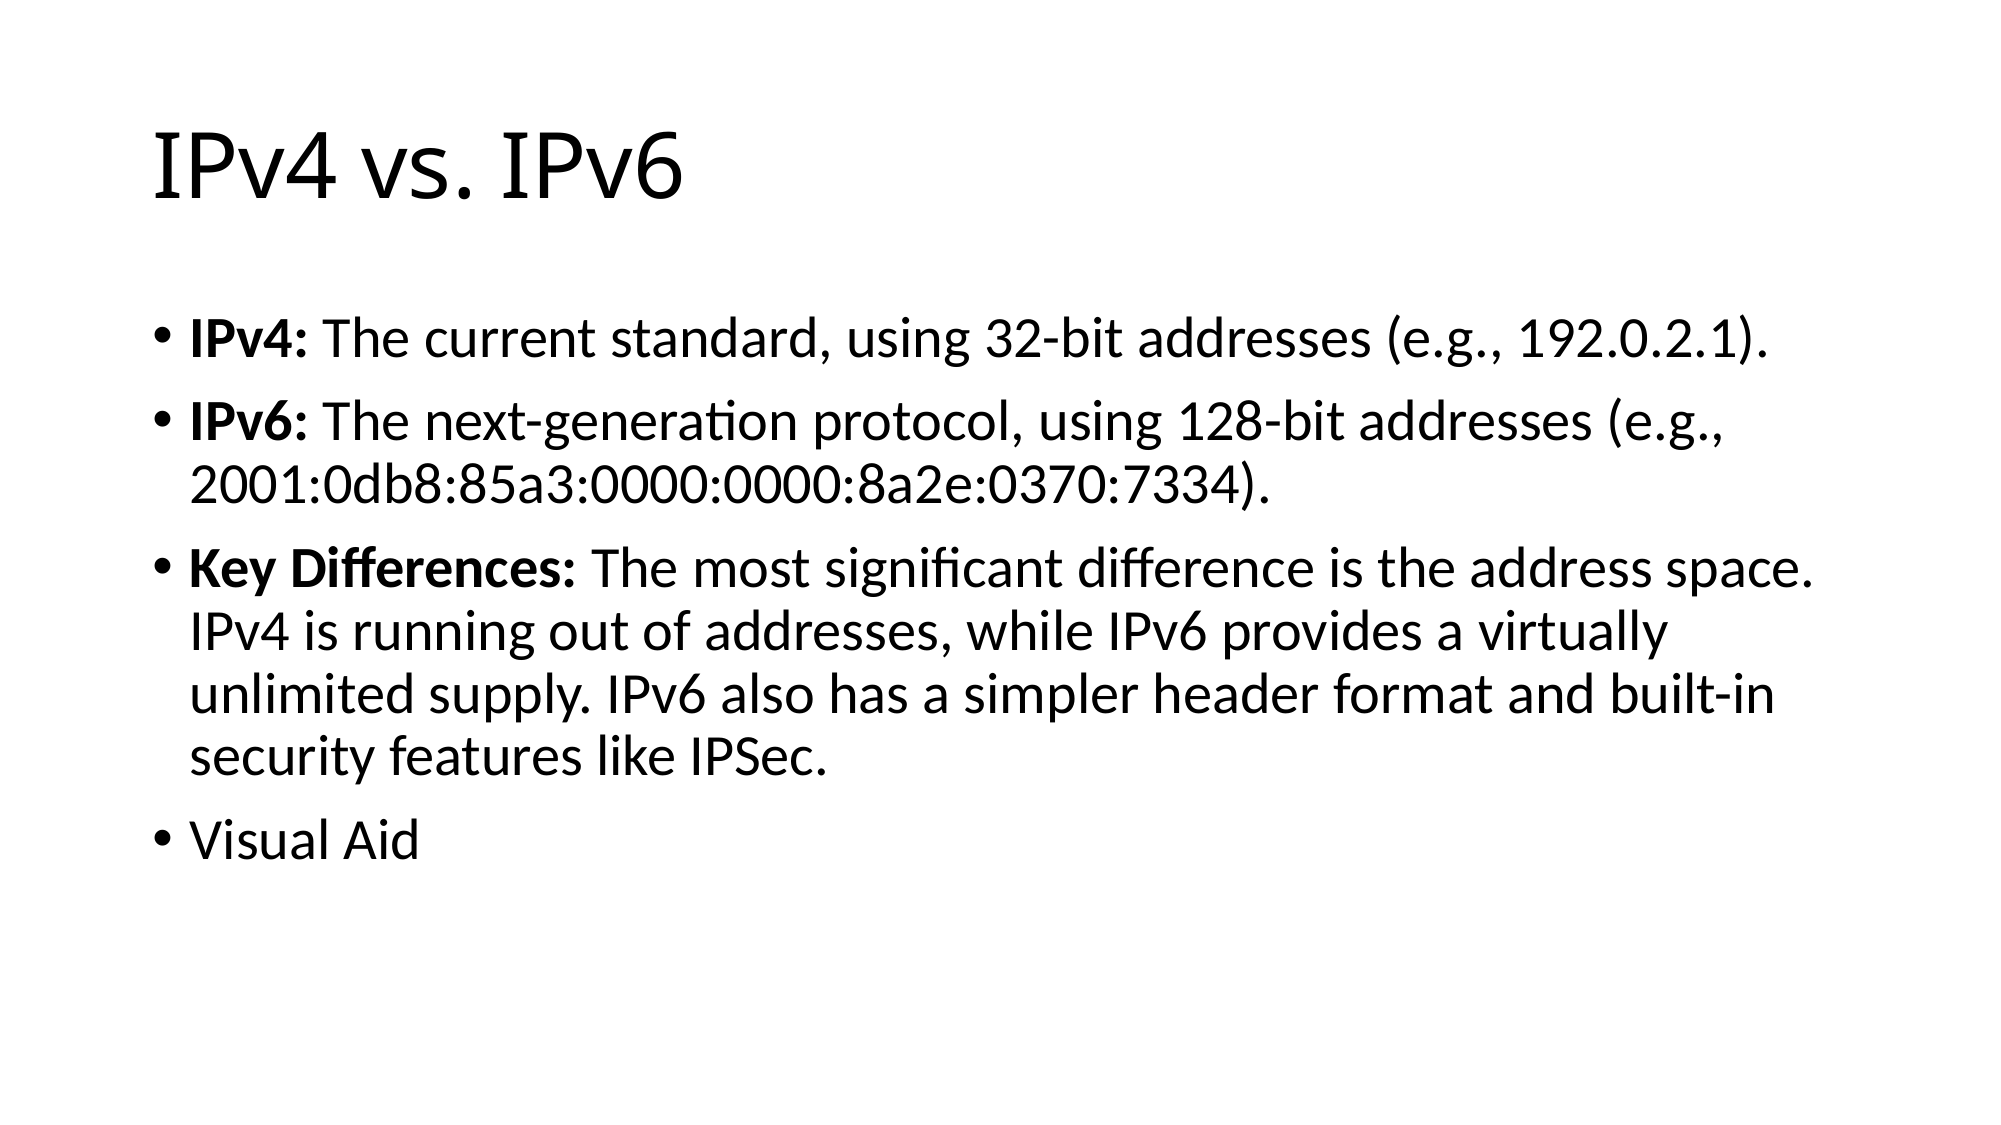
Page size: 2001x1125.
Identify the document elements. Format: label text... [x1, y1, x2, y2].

title IPv4 vs. IPv6 [137, 59, 1863, 278]
list IPv4: The current standard, using 32-bit addresses (e.g., 192.0.2.1). IPv6: The next-generation protocol, using 128-bit addresses (e.g., 2001:0db8:85a3:0000:0000:8a2e:0370:7334). Key Differences: The most significant difference is the address space. IPv4 is running out of addresses, while IPv6 provides a virtually unlimited supply. IPv6 also has a simpler header format and built-in security features like IPSec. Visual Aid [137, 299, 1863, 1014]
